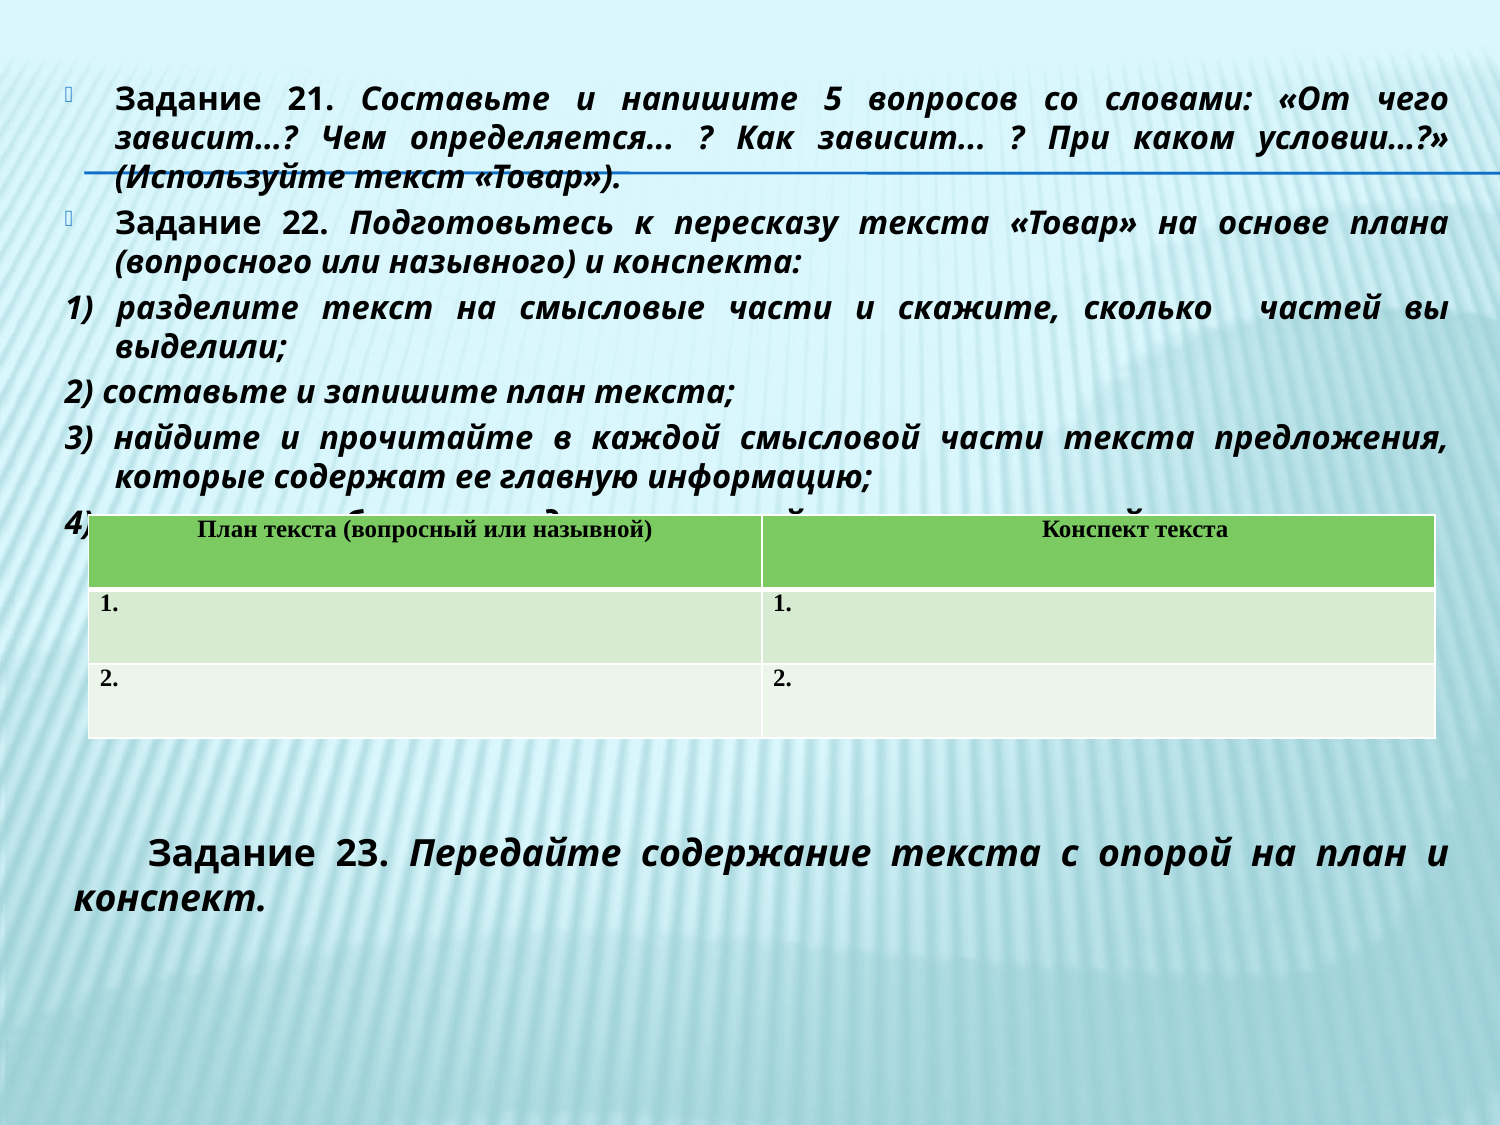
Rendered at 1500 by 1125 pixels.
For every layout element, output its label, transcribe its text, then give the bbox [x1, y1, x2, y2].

table_cell 1. [89, 592, 761, 663]
table_header План текста (вопросный или назывной) [89, 516, 761, 587]
table_cell 2. [763, 665, 1434, 737]
text_box Задание 23. Передайте содержание текста с опорой на план и конспект. [58, 821, 1465, 927]
table_header Конспект текста [763, 516, 1434, 587]
list Задание 21. Составьте и напишите 5 вопросов со словами: «От чего зависит…? Чем определяется... ? Как зависит... ? При каком условии…?» (Используйте текст «Товар»). Задание 22. Подготовьтесь к пересказу текста «Товар» на основе плана (вопросного или назывного) и конспекта: 1) разделите текст на смысловые части и скажите, сколько частей вы выделили; 2) составьте и запишите план текста; 3) найдите и прочитайте в каждой смысловой части текста предложения, которые содержат ее главную информацию; 4) заполните таблицу по модели, используйте приемы краткой записи текста. [50, 70, 1465, 563]
table_cell 1. [763, 592, 1434, 663]
table_cell 2. [89, 665, 761, 737]
